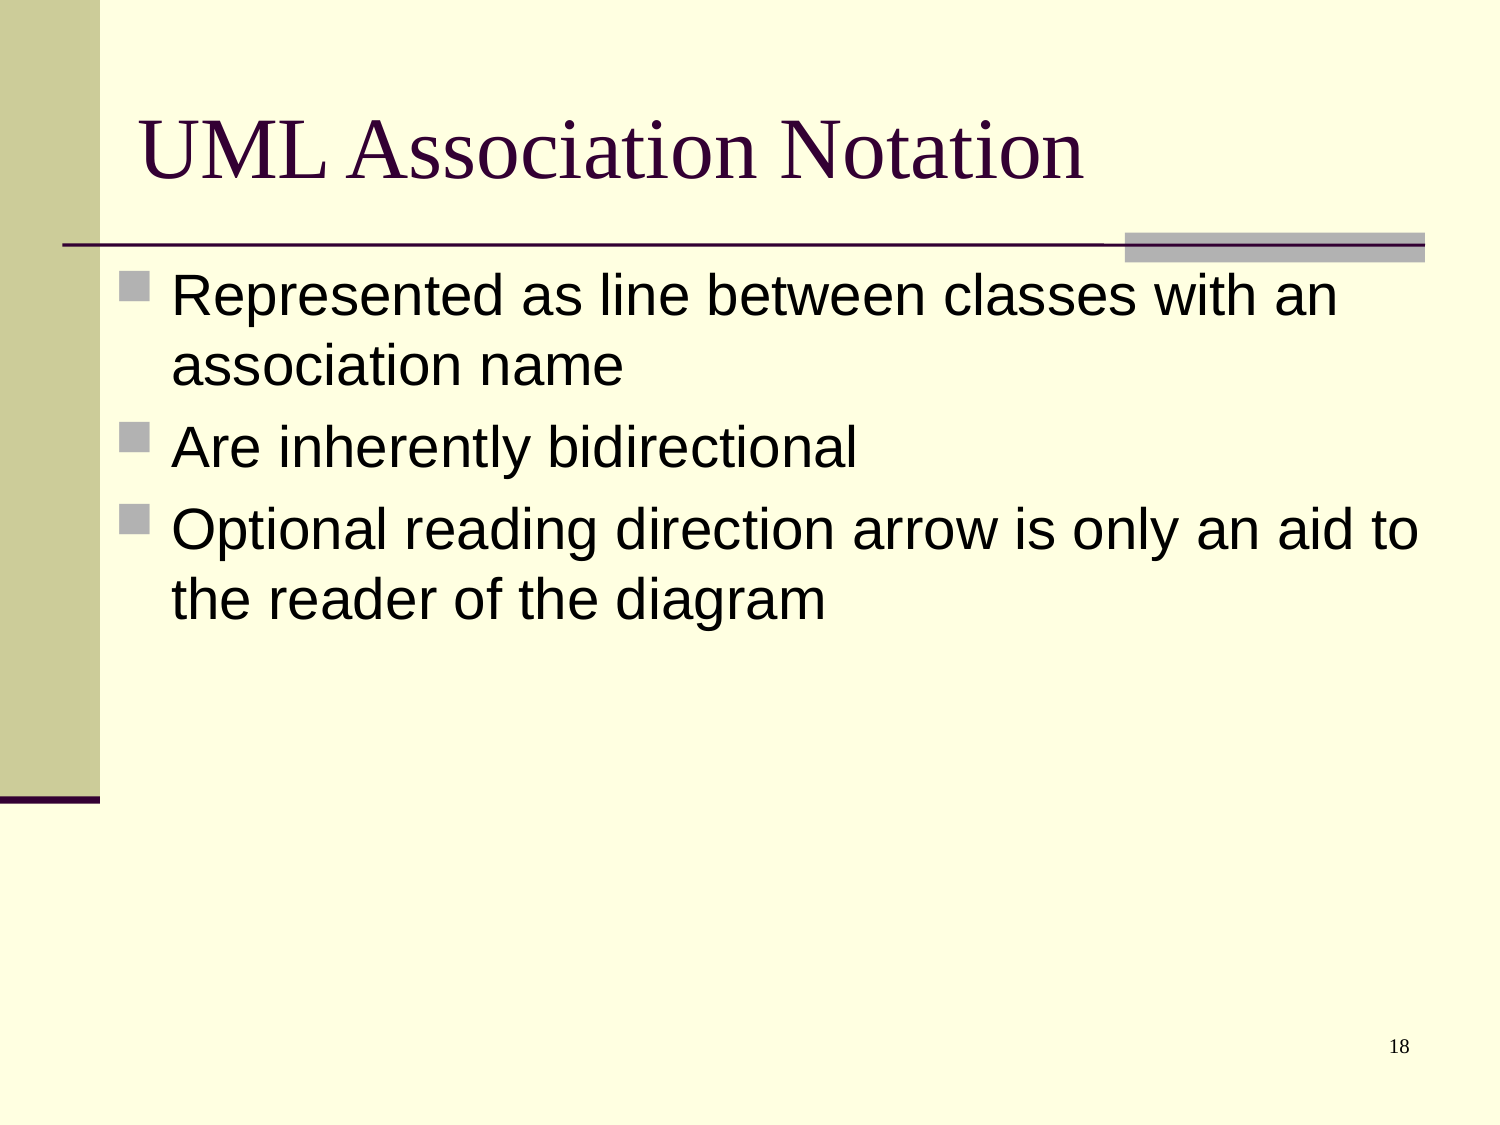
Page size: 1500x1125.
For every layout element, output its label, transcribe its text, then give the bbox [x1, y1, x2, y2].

slide_number 18 [1112, 1024, 1426, 1101]
title UML Association Notation [99, 49, 1376, 238]
list Represented as line between classes with an association name Are inherently bidirectional Optional reading direction arrow is only an aid to the reader of the diagram [99, 249, 1447, 913]
